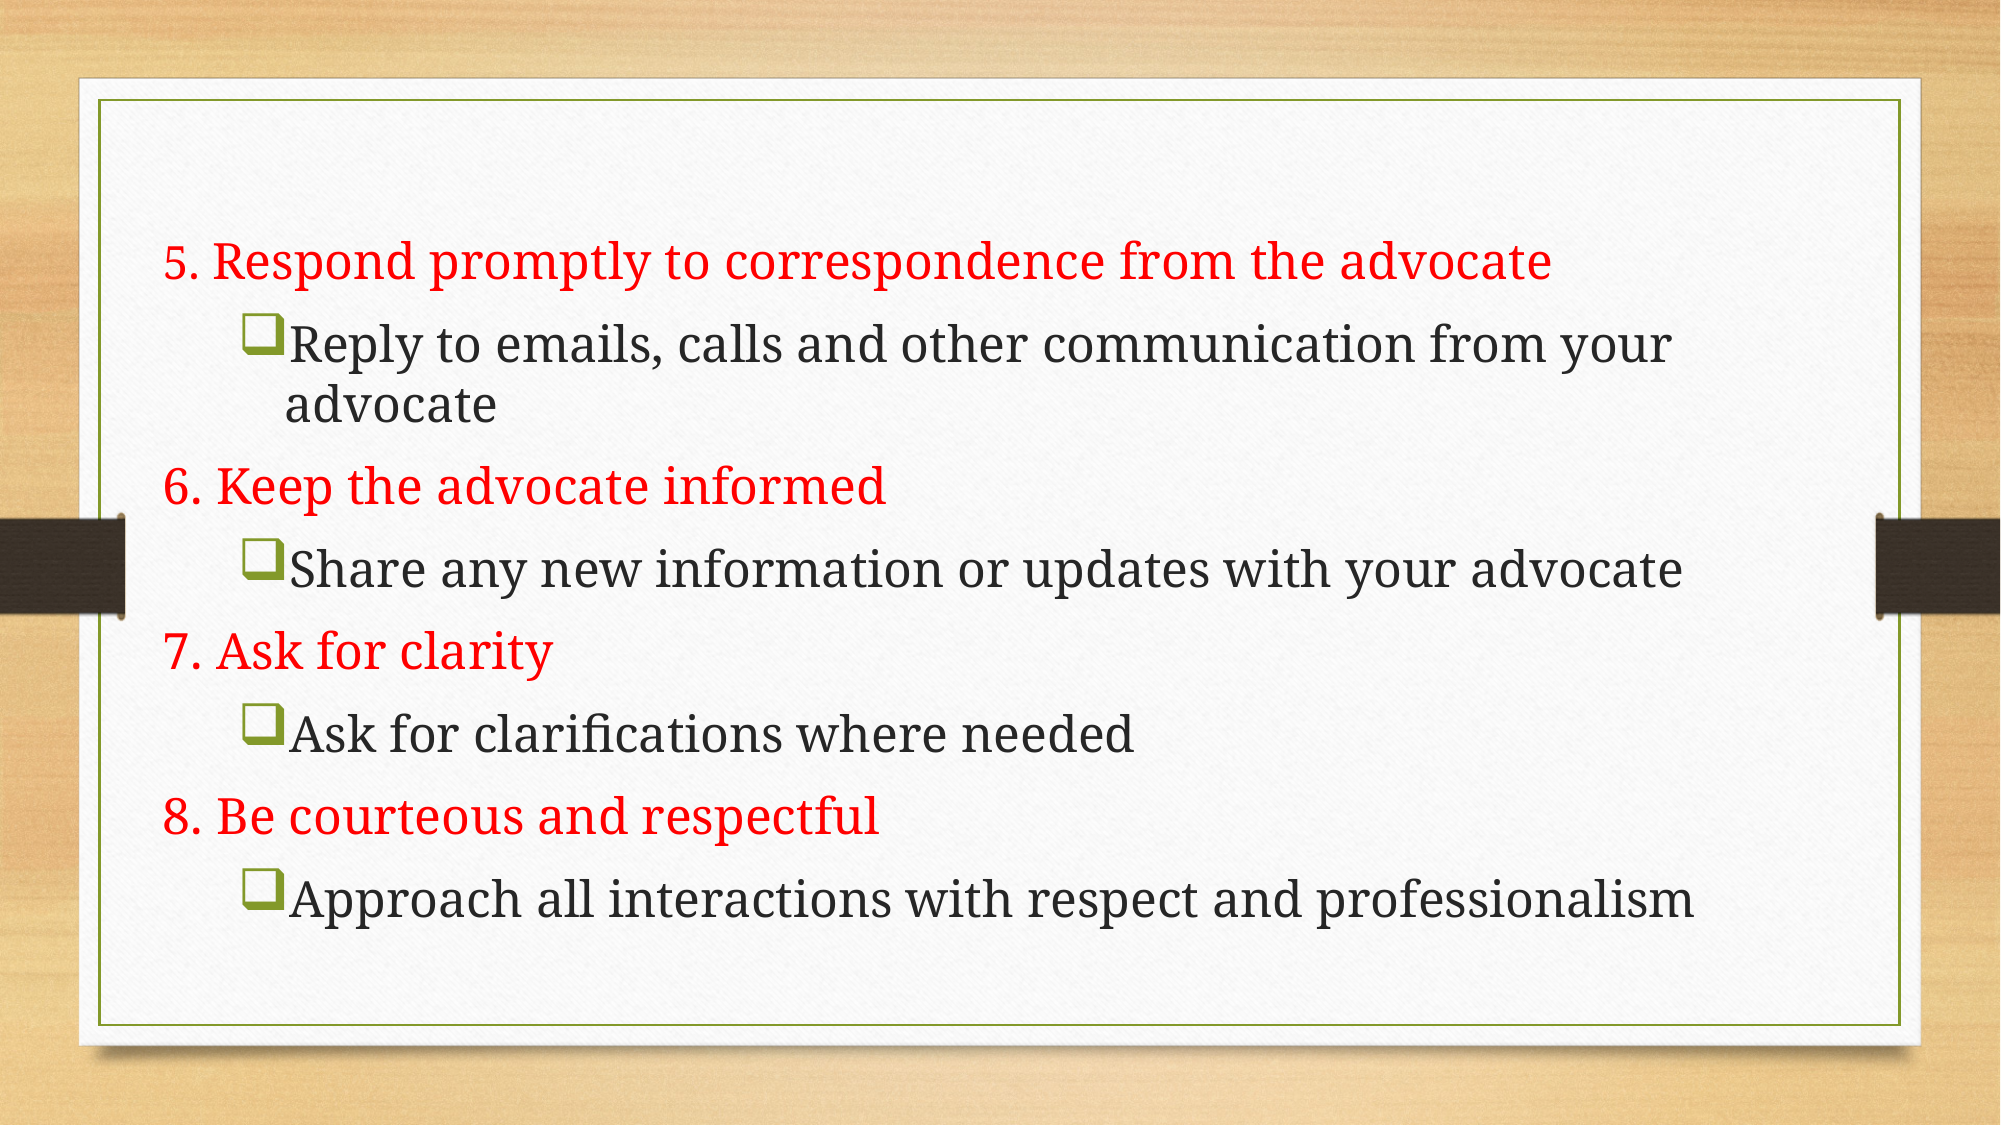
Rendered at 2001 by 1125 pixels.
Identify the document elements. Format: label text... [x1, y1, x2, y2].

picture [0, 0, 2001, 1125]
list 5. Respond promptly to correspondence from the advocate Reply to emails, calls and other communication from your advocate 6. Keep the advocate informed Share any new information or updates with your advocate 7. Ask for clarity Ask for clarifications where needed 8. Be courteous and respectful Approach all interactions with respect and professionalism [147, 144, 1852, 982]
